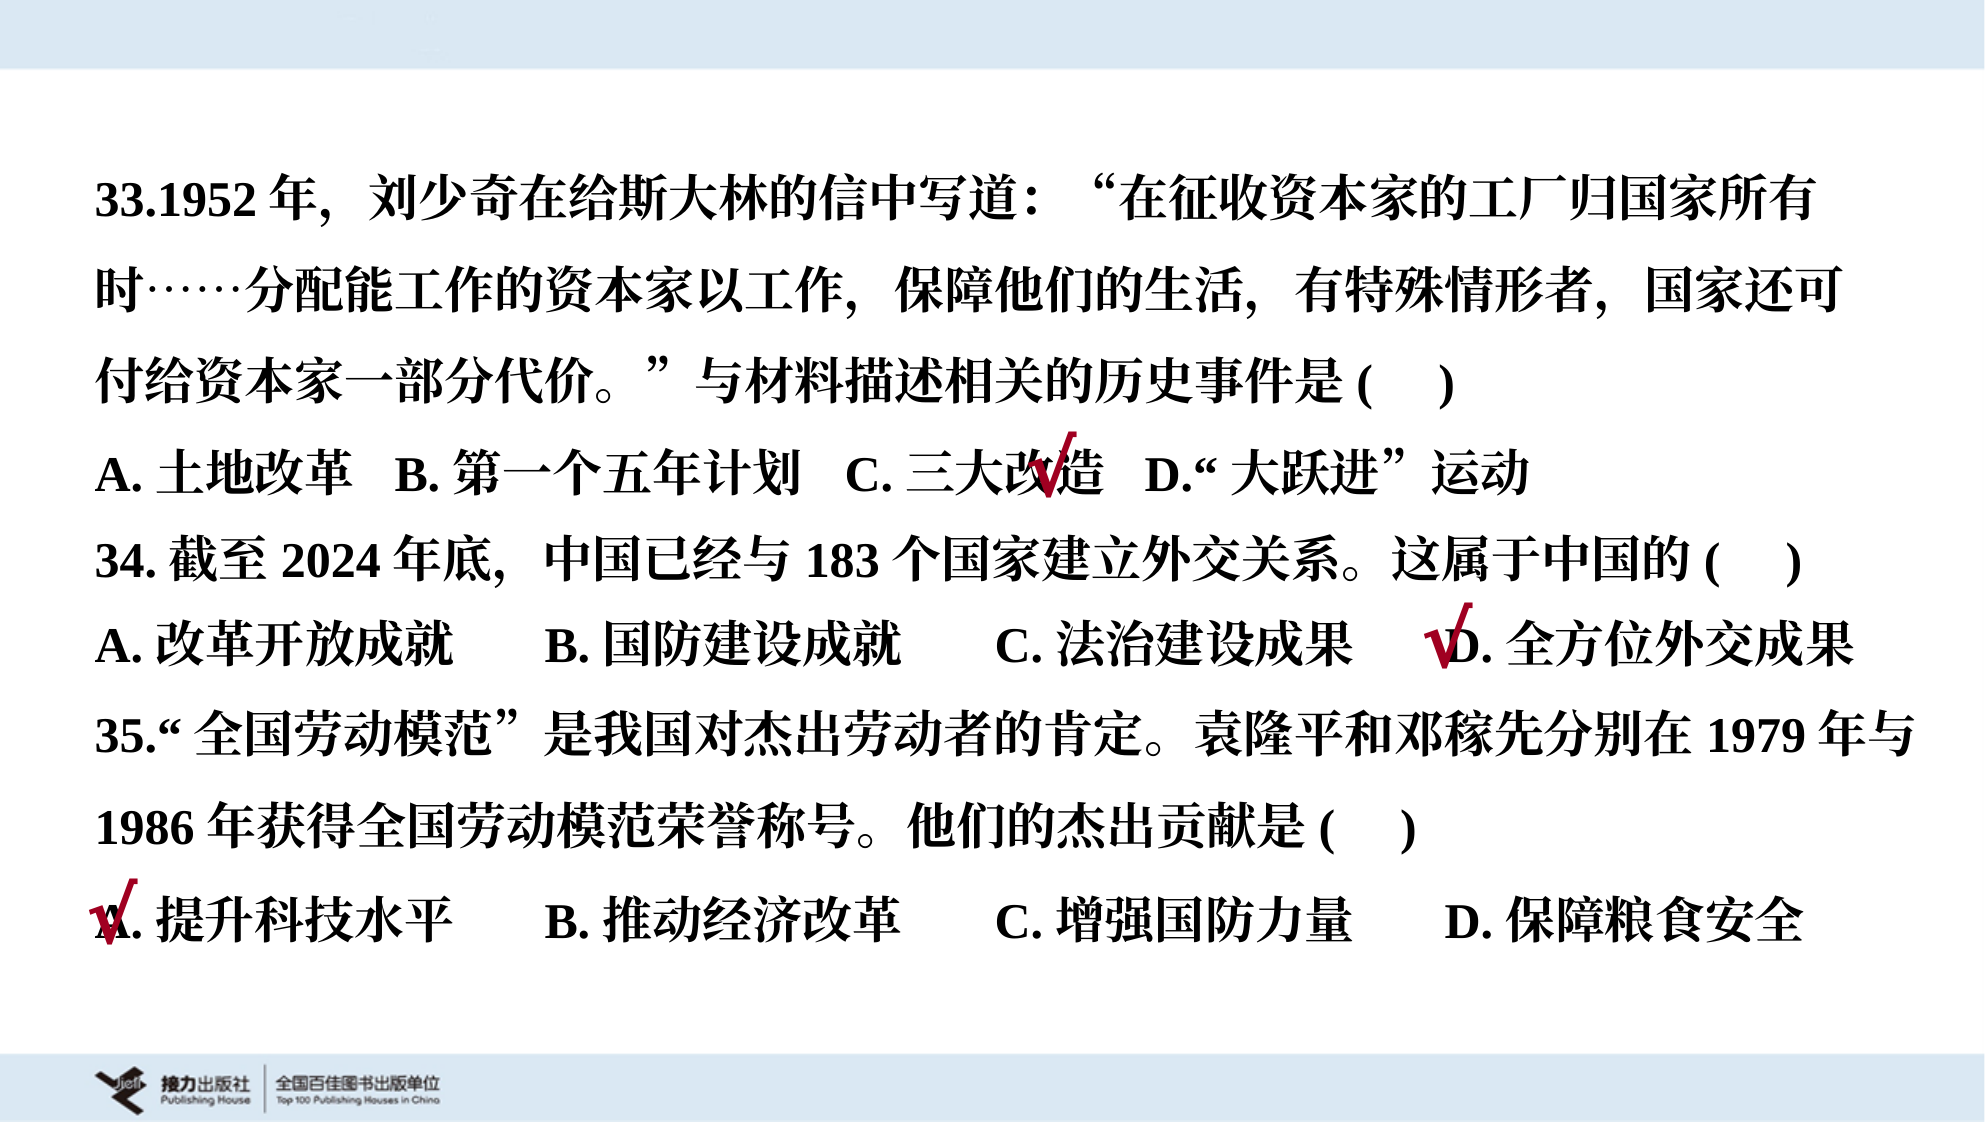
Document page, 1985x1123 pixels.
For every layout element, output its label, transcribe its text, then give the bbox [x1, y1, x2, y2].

picture [0, 0, 1985, 1122]
text_box √ [1025, 419, 1078, 512]
text_box 35.“全国劳动模范”是我国对杰出劳动者的肯定。袁隆平和邓稼先分别在1979年与 1986年获得全国劳动模范荣誉称号。他们的杰出贡献是( ) [94, 671, 1892, 855]
text_box √ [86, 866, 139, 959]
text_box A.土地改革 B.第一个五年计划 C.三大改造 D.“大跃进”运动 [94, 413, 1892, 499]
text_box 34.截至2024年底，中国已经与183个国家建立外交关系。这属于中国的( ) [94, 499, 1892, 585]
text_box A.改革开放成就 B.国防建设成就 C.法治建设成果 D.全方位外交成果 [94, 585, 1892, 671]
text_box √ [1421, 590, 1473, 684]
text_box A.提升科技水平 B.推动经济改革 C.增强国防力量 D.保障粮食安全 [94, 860, 1892, 949]
text_box 33.1952年，刘少奇在给斯大林的信中写道：“在征收资本家的工厂归国家所有 时……分配能工作的资本家以工作，保障他们的生活，有特殊情形者，国家还可 付给资本家一部分代价。”与材料描述相关的历史事件是( ) [94, 134, 1892, 410]
